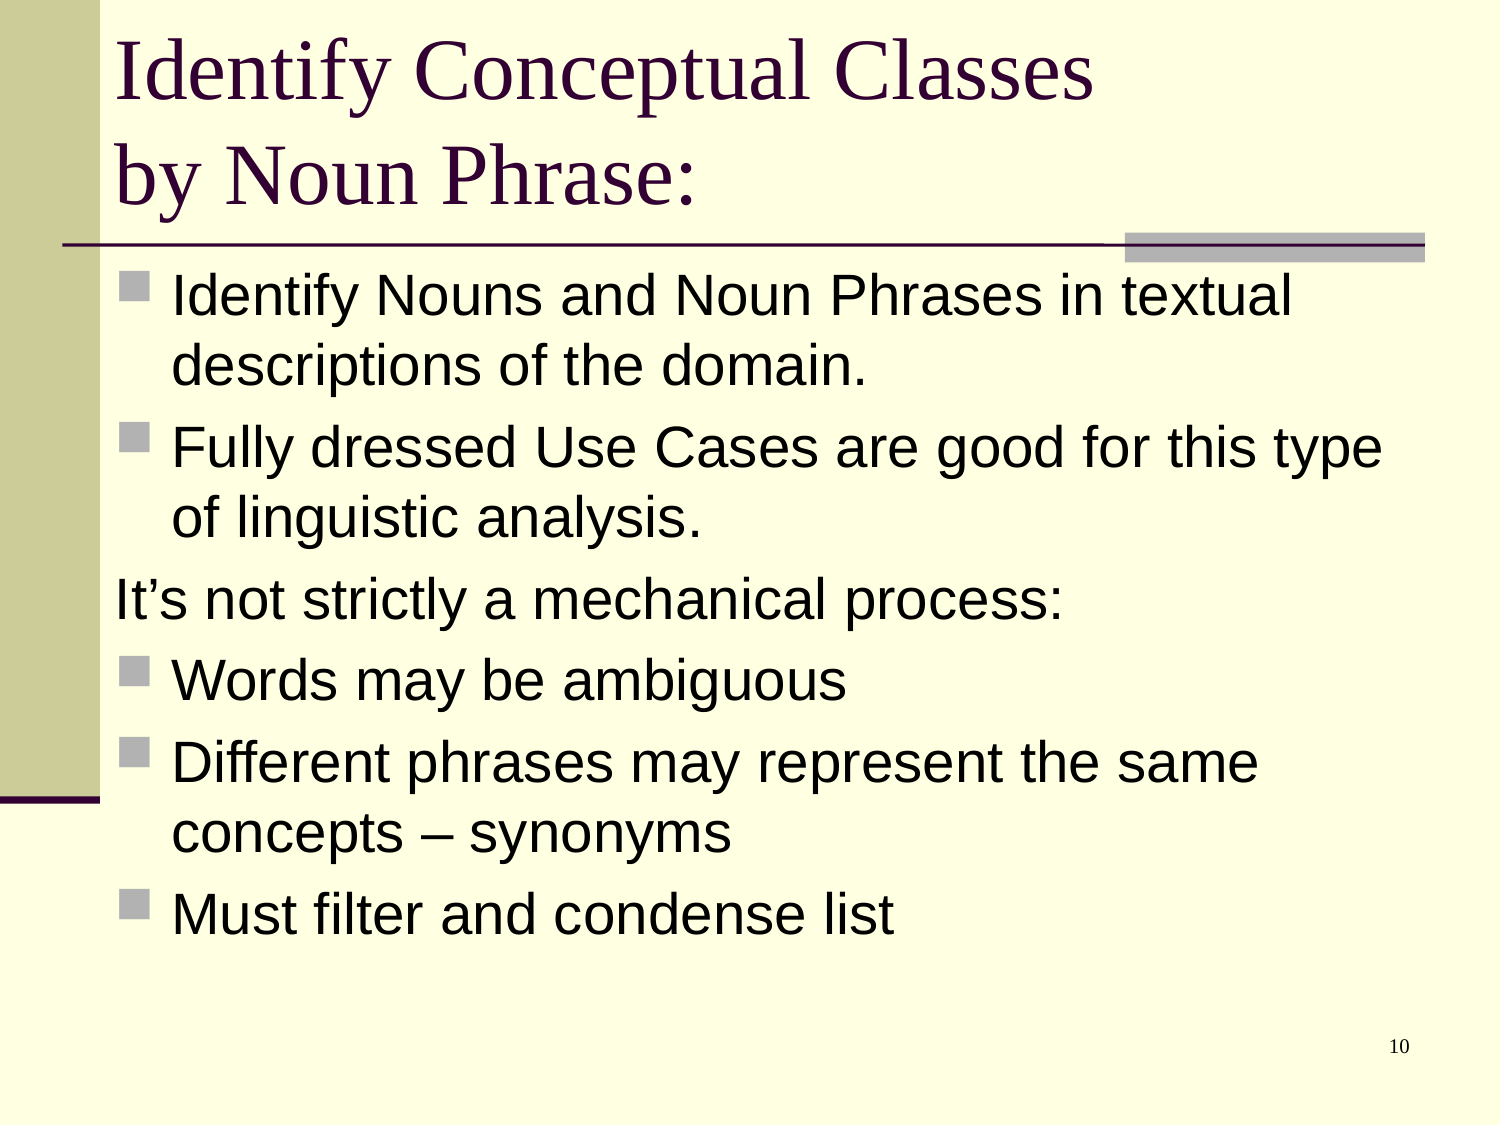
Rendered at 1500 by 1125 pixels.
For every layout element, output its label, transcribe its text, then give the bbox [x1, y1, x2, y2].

title Identify Conceptual Classes by Noun Phrase: [99, 0, 1299, 236]
list Identify Nouns and Noun Phrases in textual descriptions of the domain. Fully dressed Use Cases are good for this type of linguistic analysis. It’s not strictly a mechanical process: Words may be ambiguous Different phrases may represent the same concepts – synonyms Must filter and condense list [99, 249, 1447, 976]
slide_number 10 [1112, 1024, 1426, 1101]
